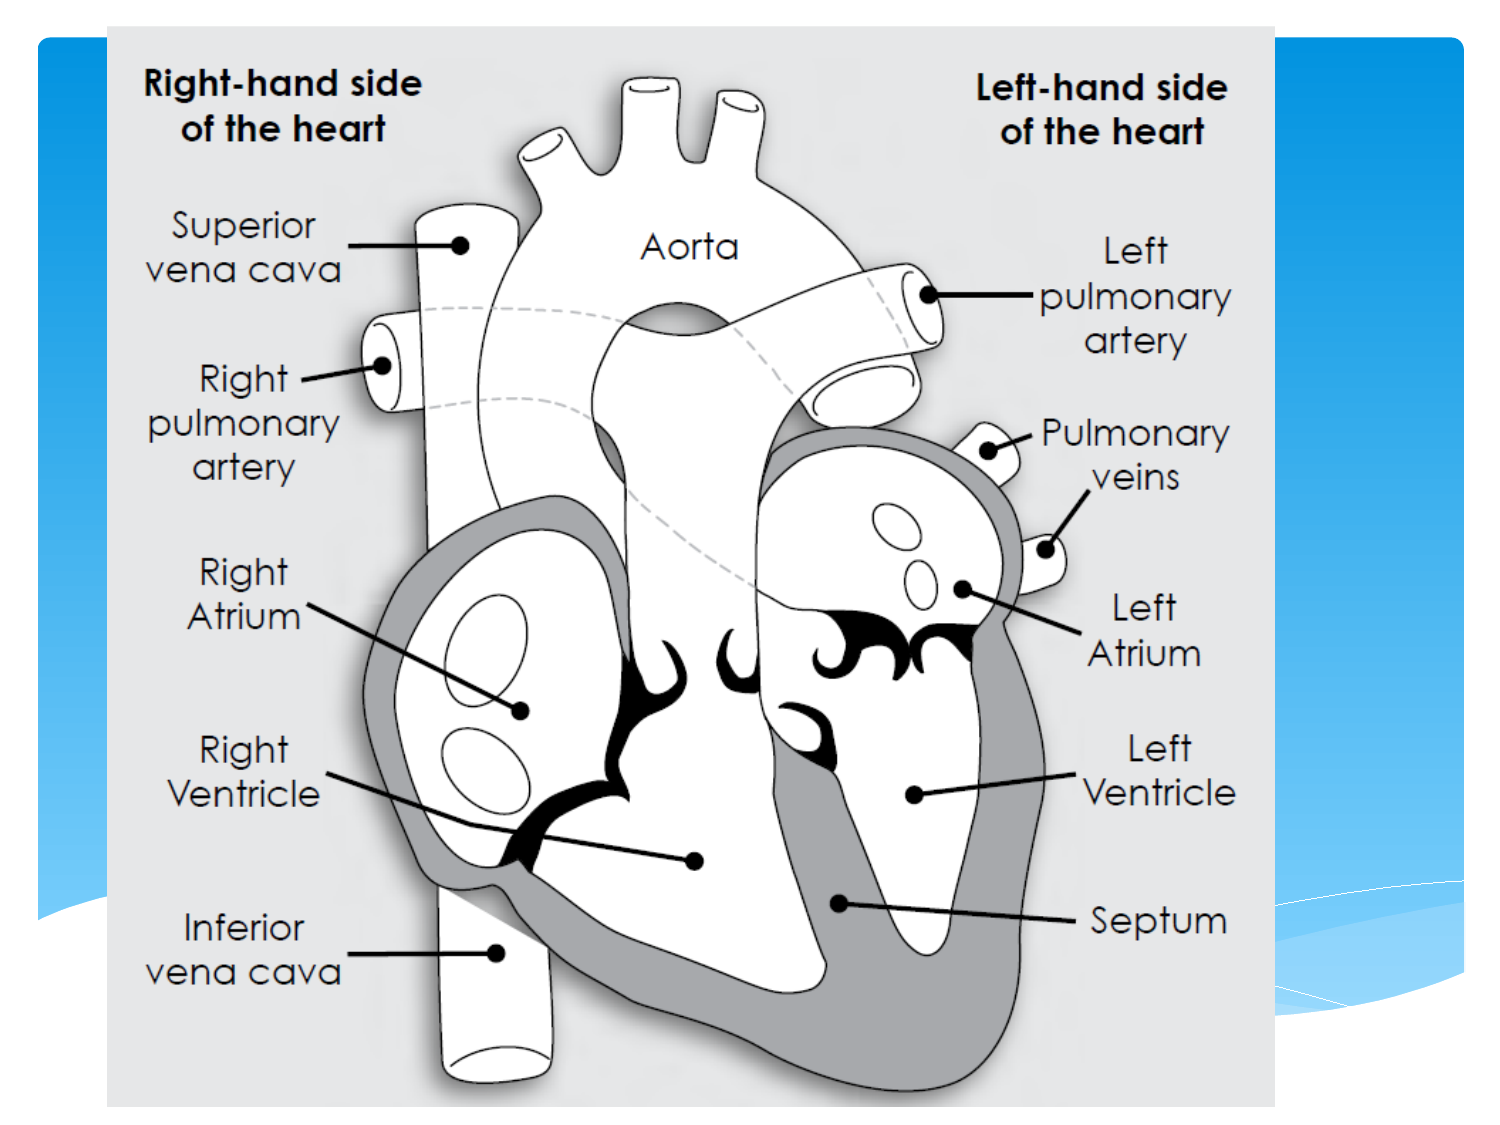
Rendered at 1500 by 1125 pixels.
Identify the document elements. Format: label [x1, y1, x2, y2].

text_box [107, 25, 1276, 1107]
